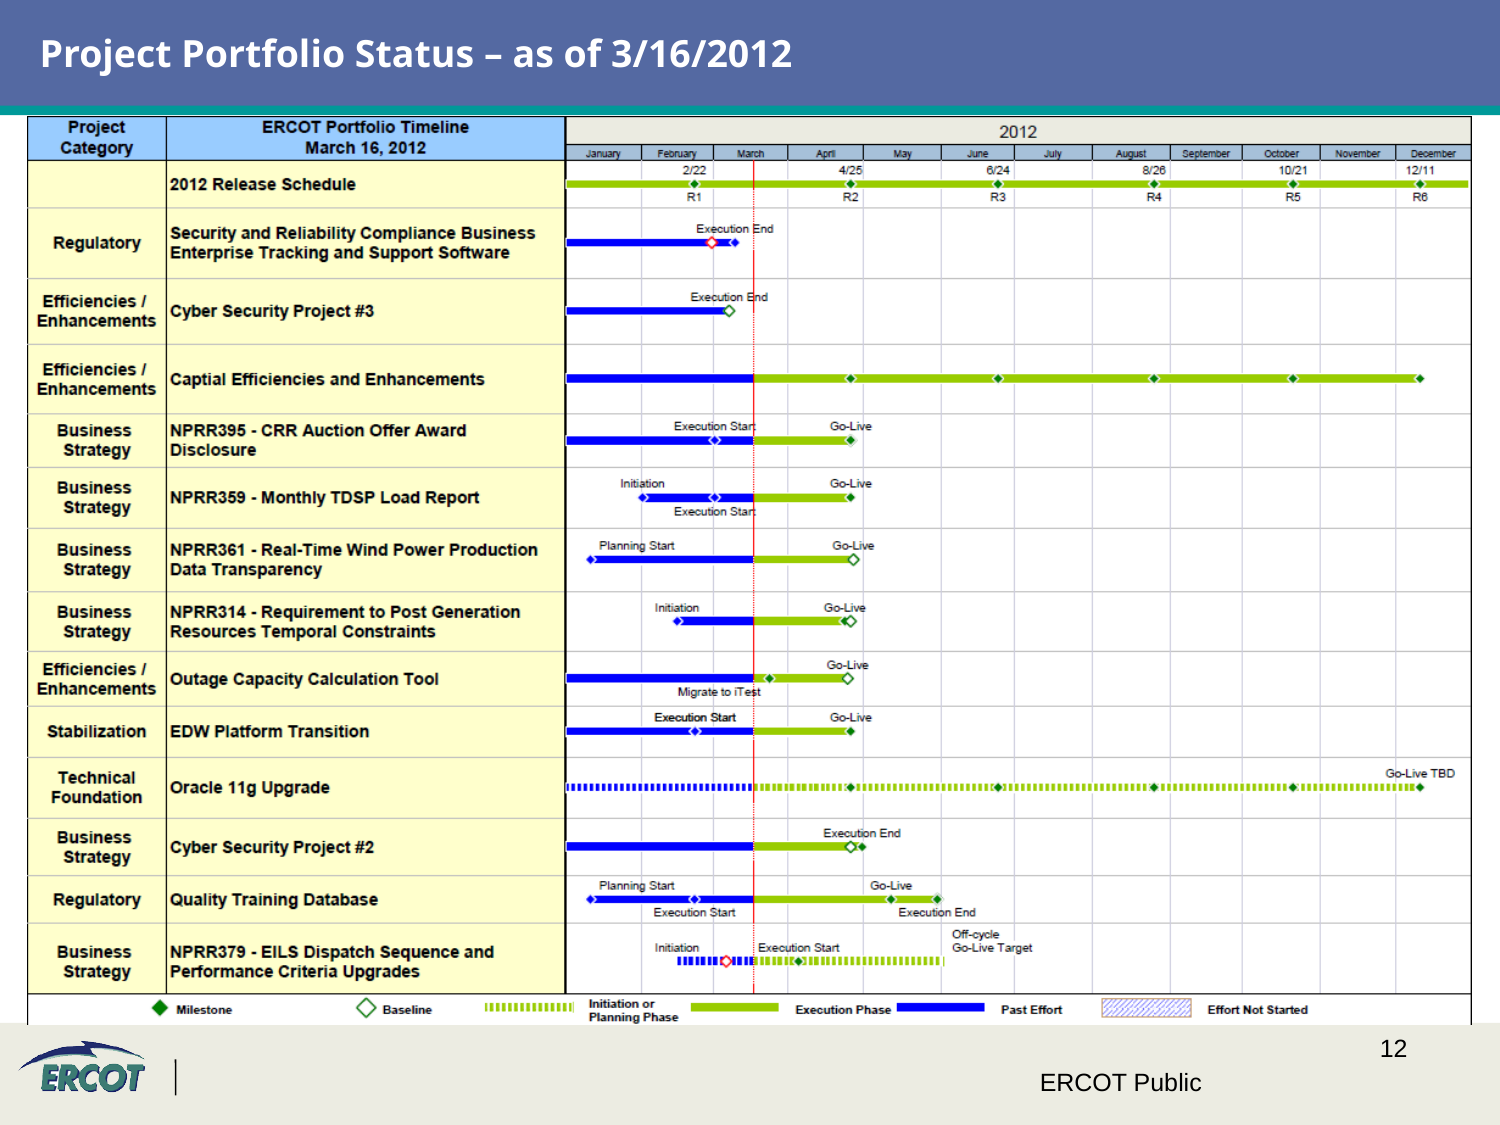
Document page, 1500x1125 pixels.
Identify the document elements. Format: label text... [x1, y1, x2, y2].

text_box Project Portfolio Status – as of 3/16/2012 [24, 30, 1163, 106]
picture [10, 1031, 151, 1111]
footer ERCOT Public [1025, 1059, 1438, 1125]
picture [27, 116, 1473, 1026]
